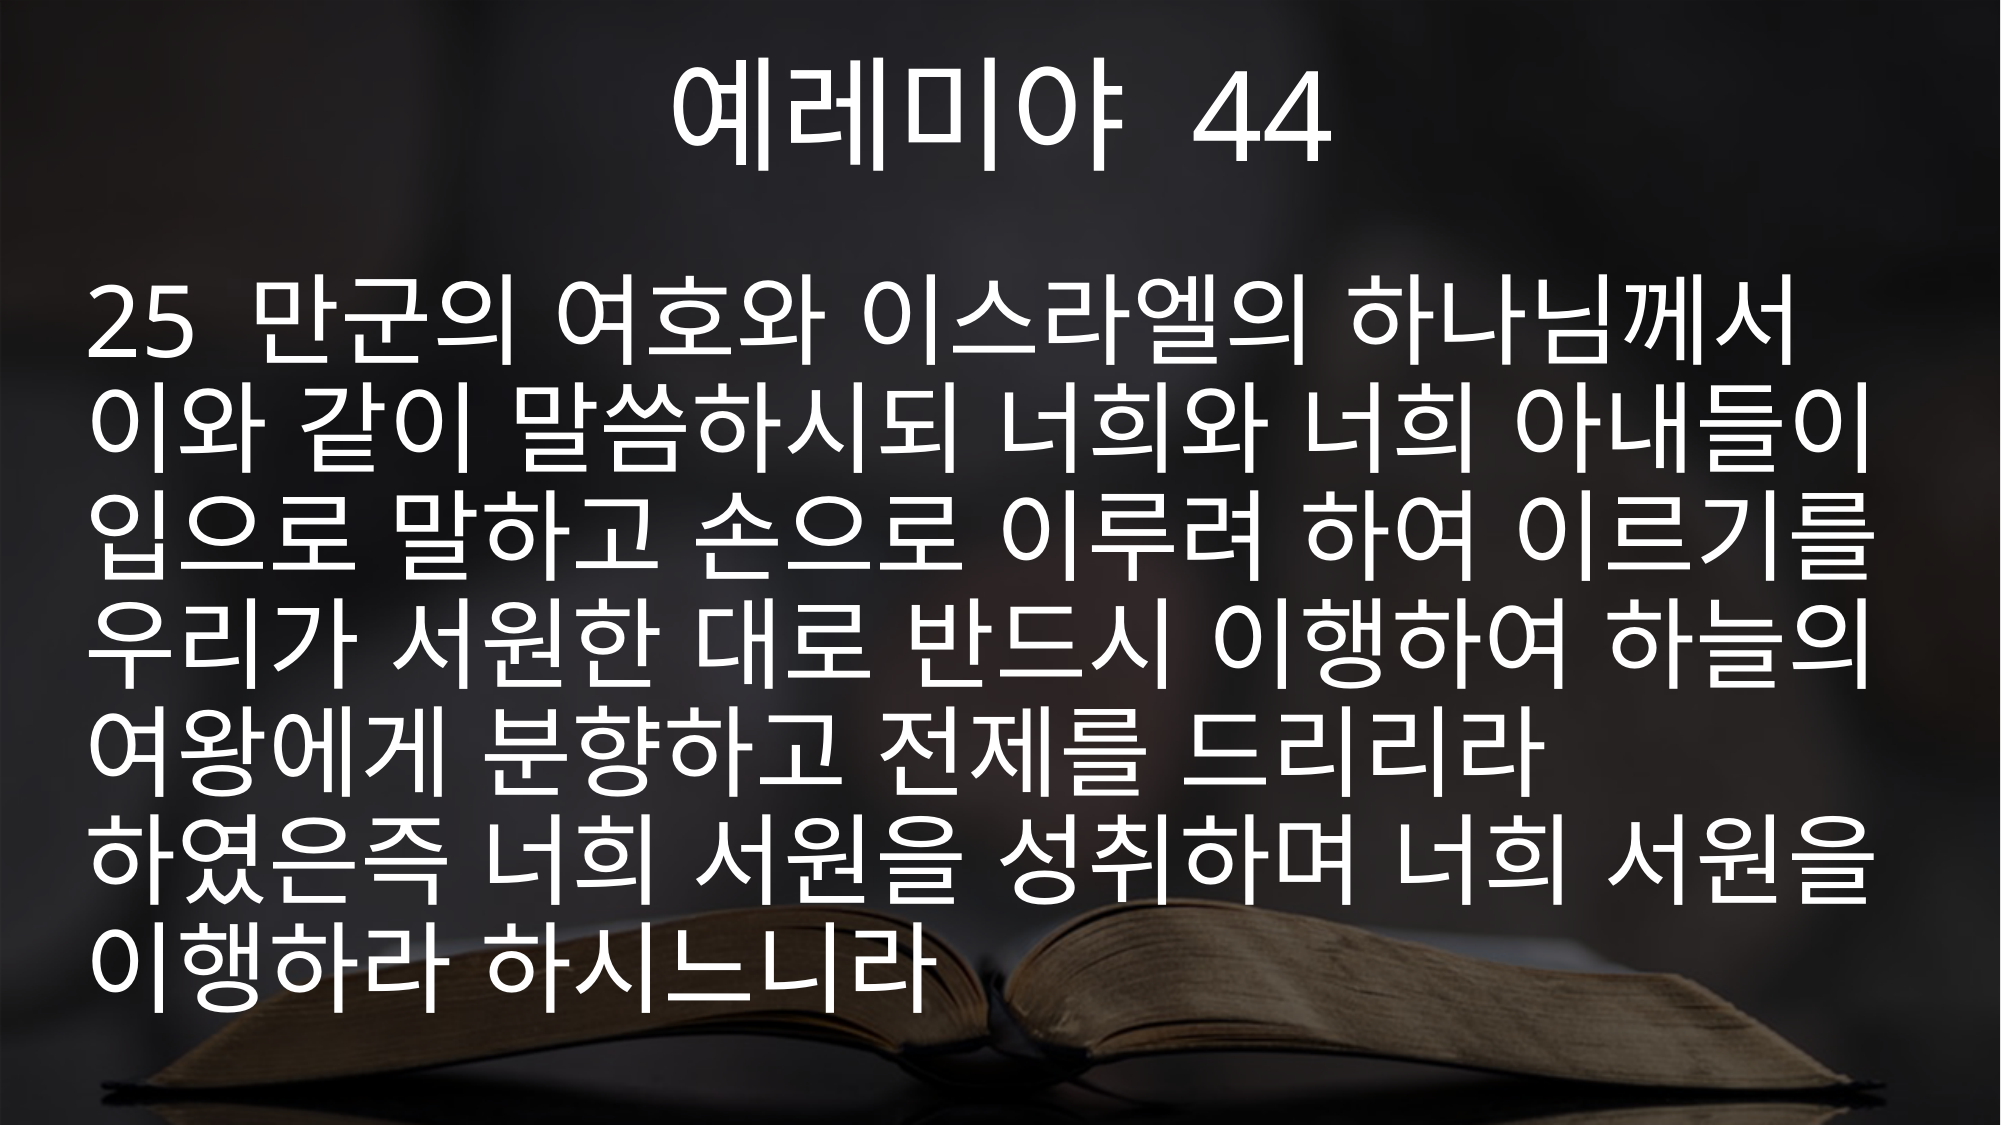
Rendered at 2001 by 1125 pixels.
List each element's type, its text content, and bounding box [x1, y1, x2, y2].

list 25 만군의 여호와 이스라엘의 하나님께서 이와 같이 말씀하시되 너희와 너희 아내들이 입으로 말하고 손으로 이루려 하여 이르기를 우리가 서원한 대로 반드시 이행하여 하늘의 여왕에게 분향하고 전제를 드리리라 하였은즉 너희 서원을 성취하며 너희 서원을 이행하라 하시느니라 [69, 263, 1953, 423]
footer 예레미야 44 [0, 32, 2000, 192]
picture [0, 0, 2001, 1125]
